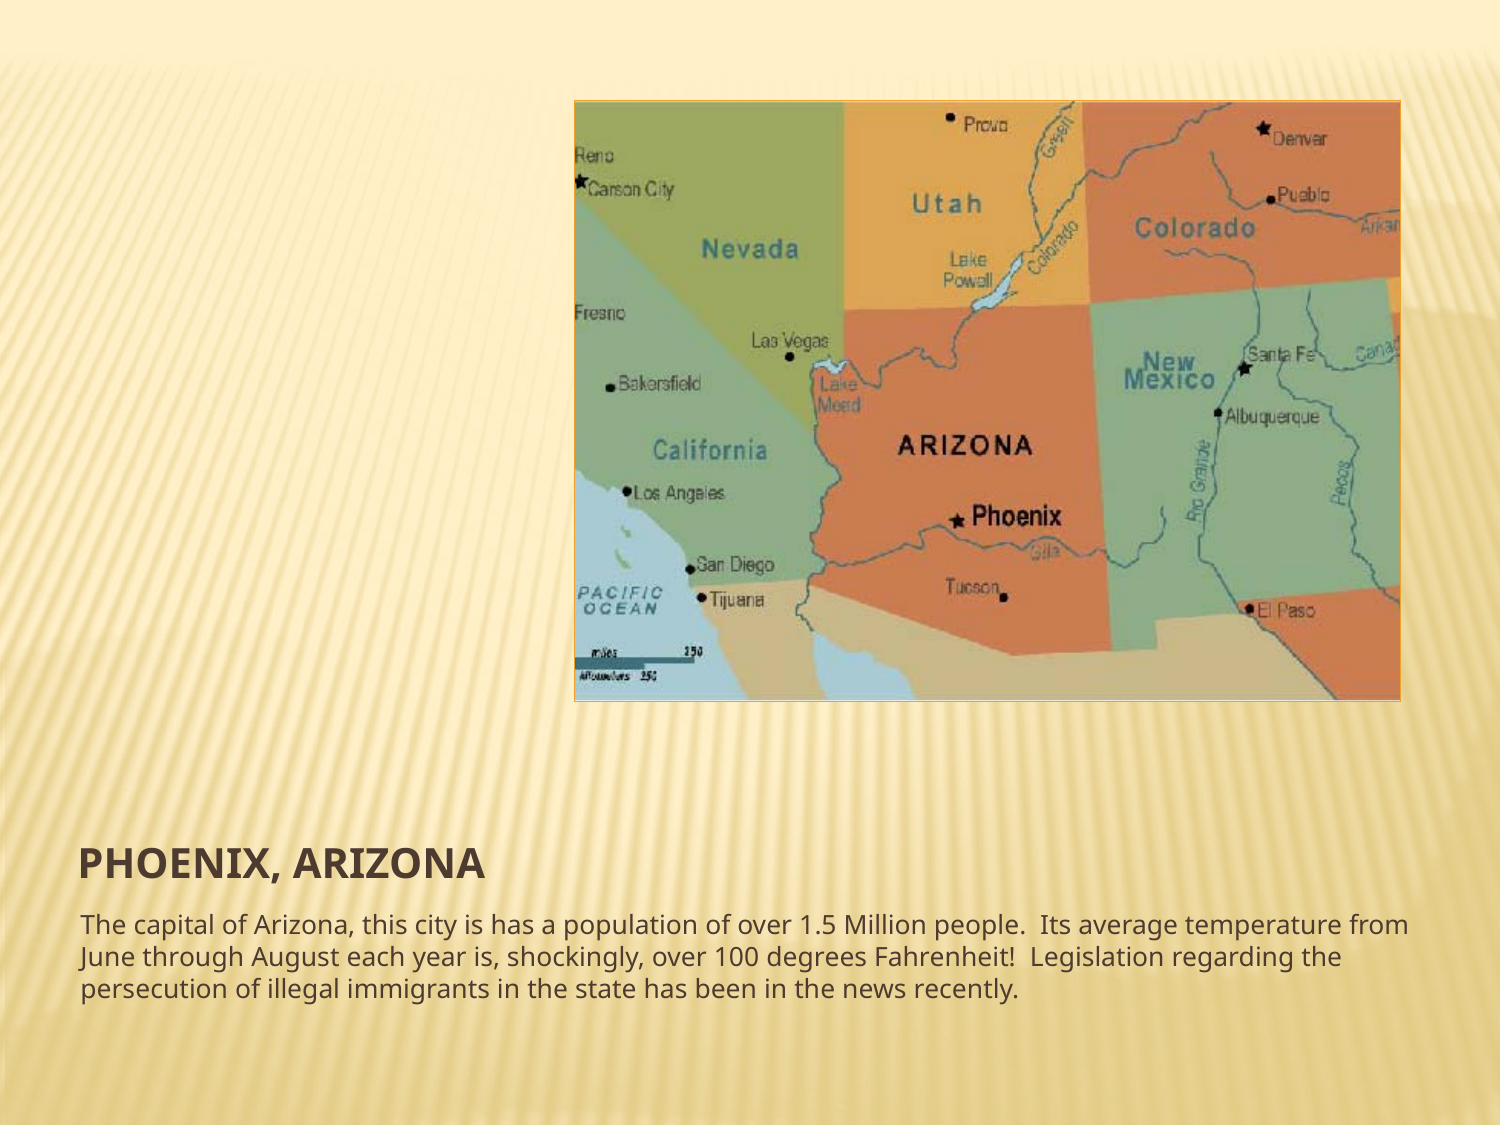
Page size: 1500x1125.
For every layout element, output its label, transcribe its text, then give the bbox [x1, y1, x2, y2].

title Phoenix, Arizona [62, 819, 1025, 905]
list The capital of Arizona, this city is has a population of over 1.5 Million people. Its average temperature from June through August each year is, shockingly, over 100 degrees Fahrenheit! Legislation regarding the persecution of illegal immigrants in the state has been in the news recently. [62, 907, 1438, 1034]
picture [574, 100, 1401, 702]
